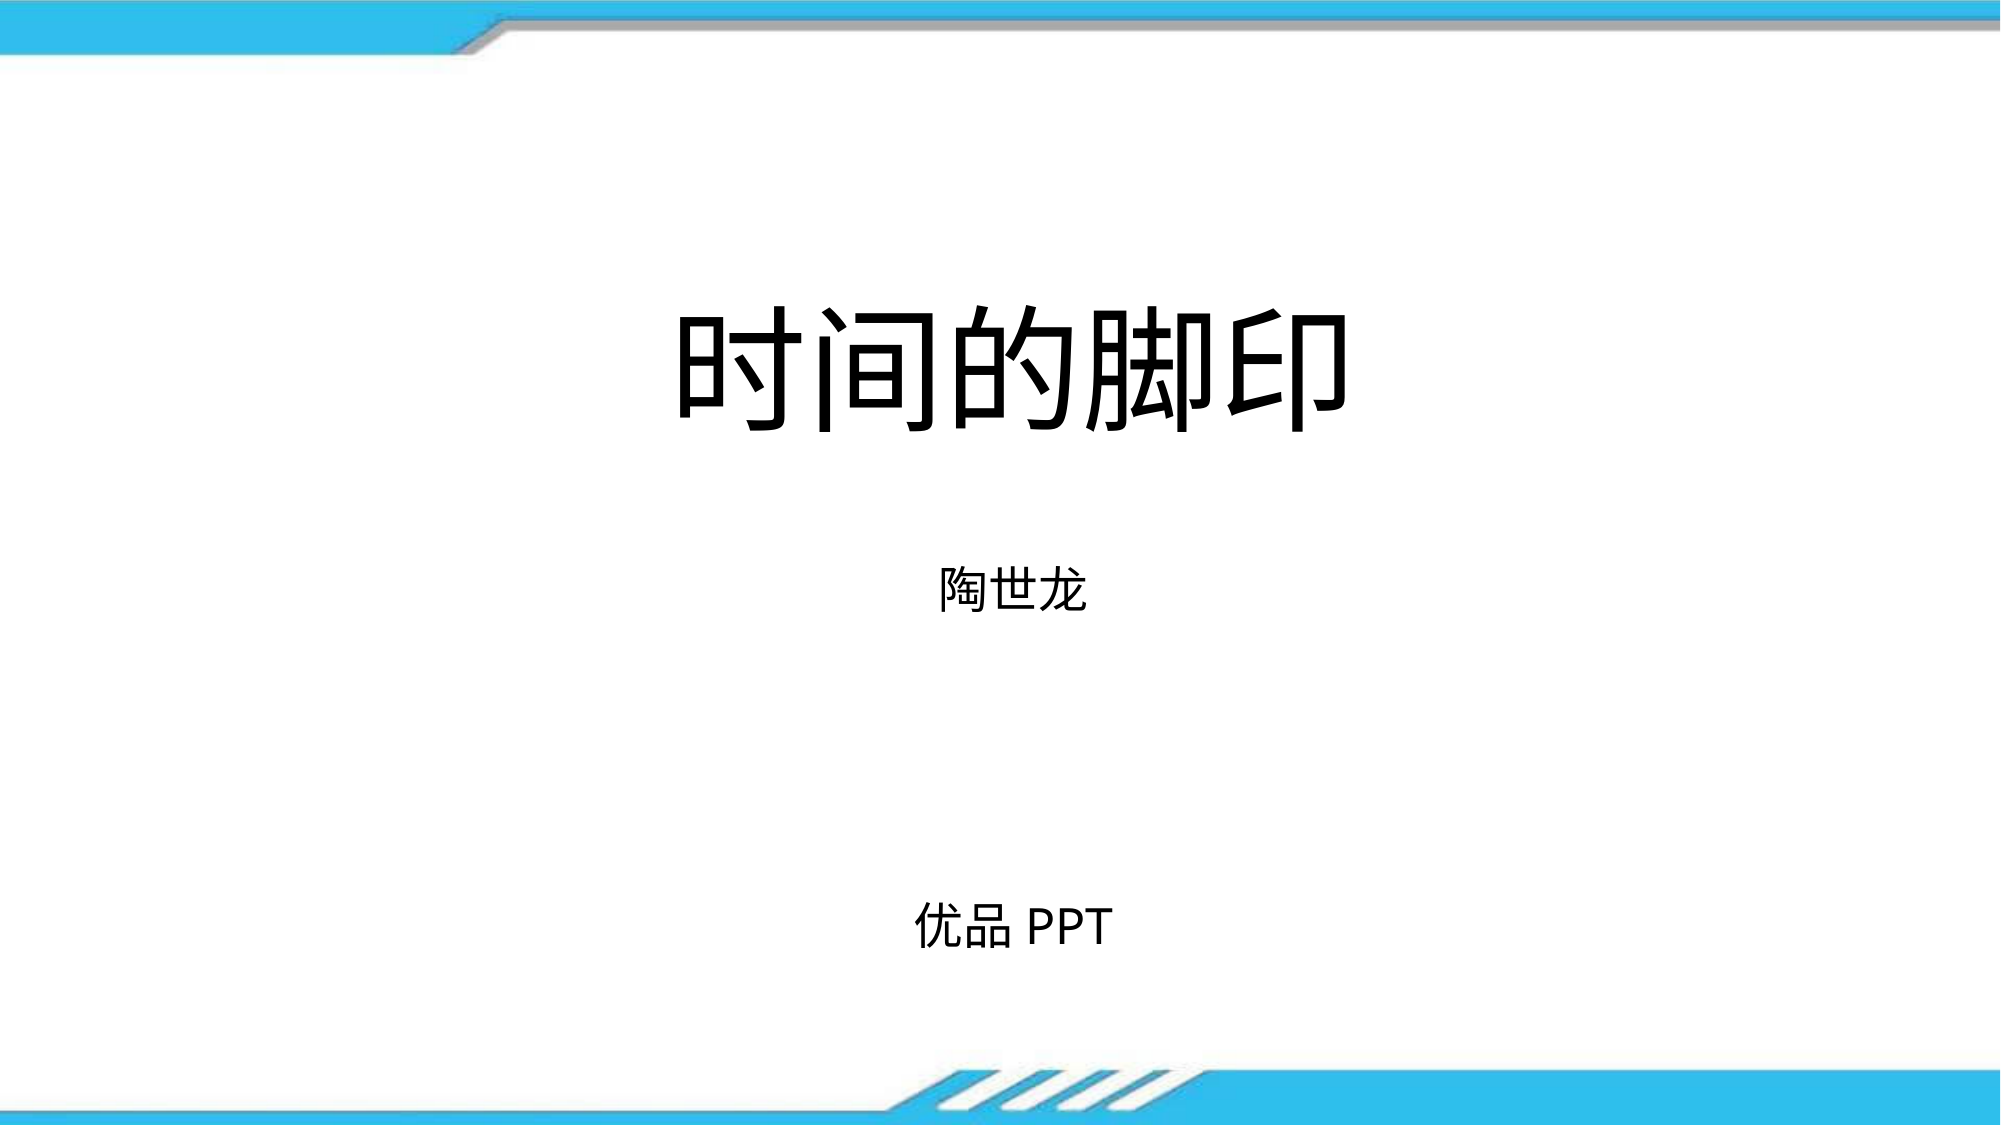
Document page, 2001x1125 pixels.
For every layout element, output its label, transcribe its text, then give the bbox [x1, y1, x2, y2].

picture [0, 0, 2001, 1125]
text_box 优品PPT [842, 881, 1185, 963]
title 时间的脚印 [263, 277, 1764, 455]
subtitle 陶世龙 [570, 550, 1457, 650]
